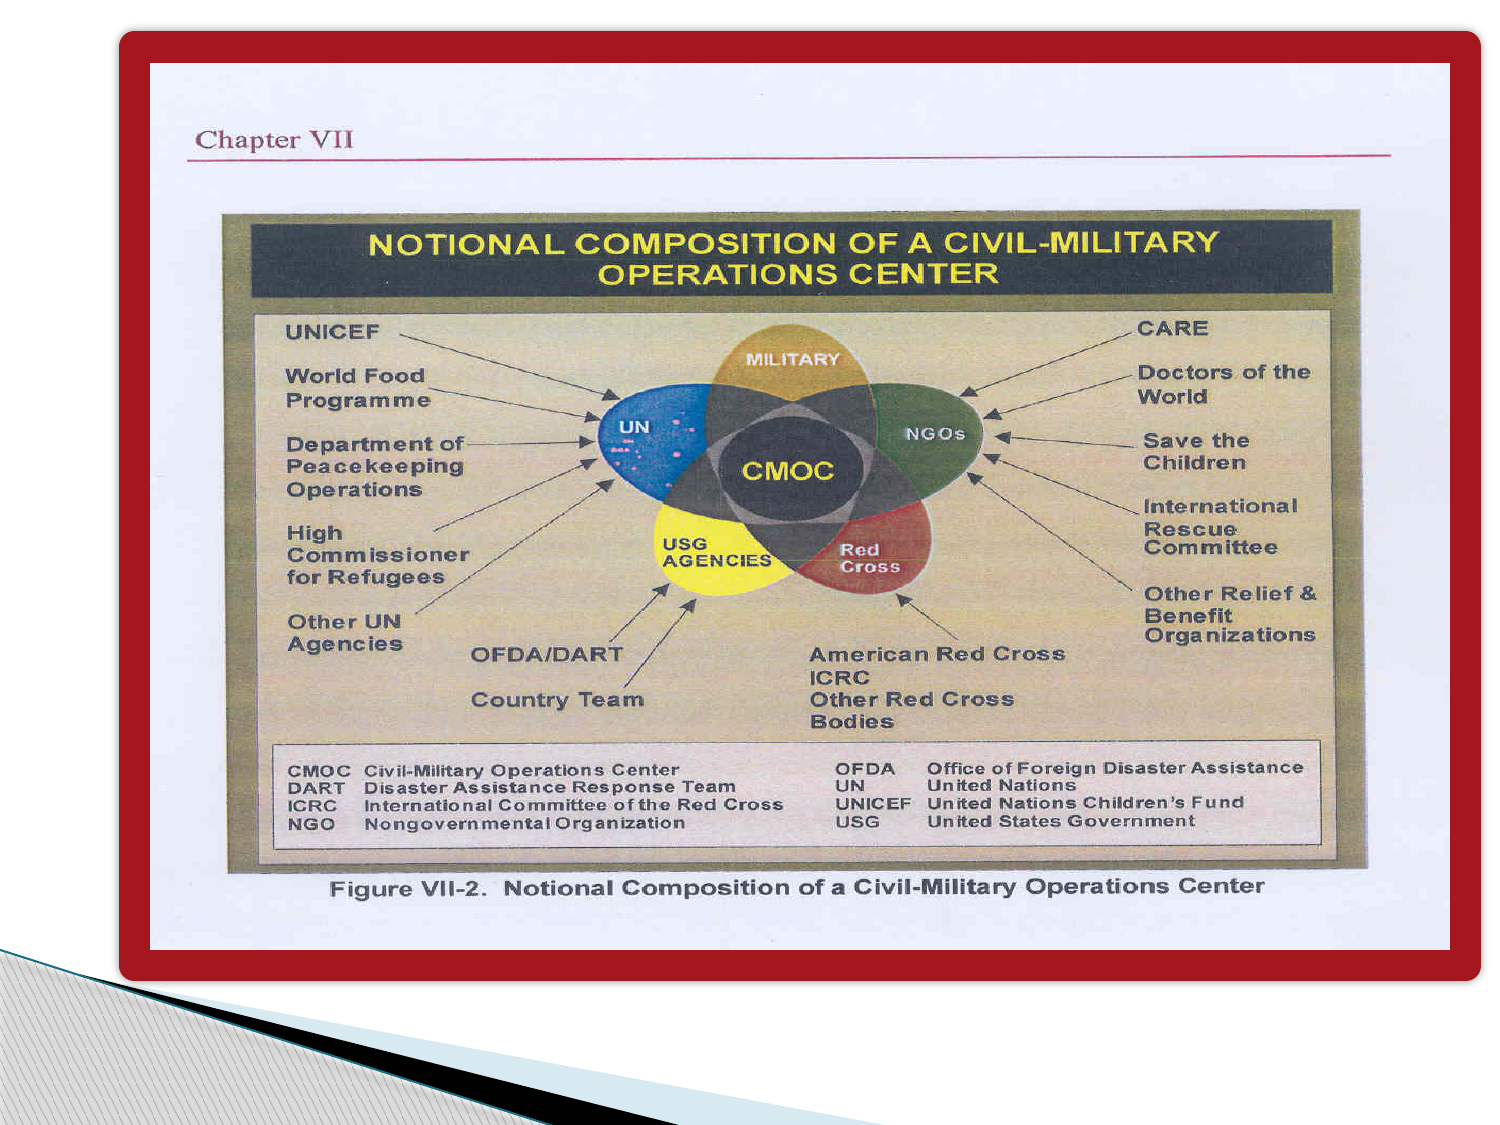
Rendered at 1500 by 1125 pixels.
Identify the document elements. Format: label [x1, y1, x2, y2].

list [149, 62, 1451, 951]
